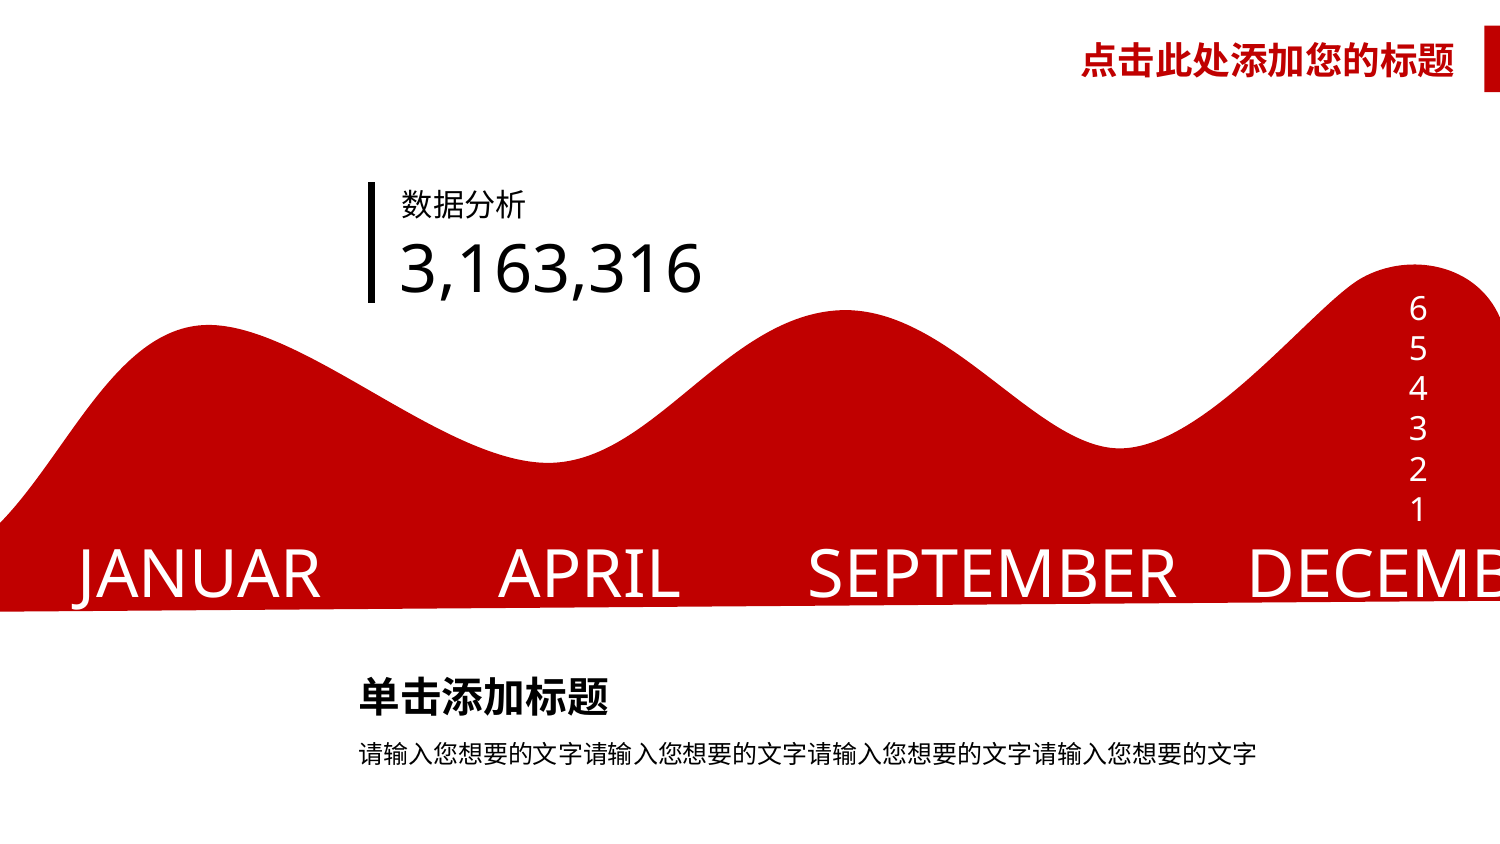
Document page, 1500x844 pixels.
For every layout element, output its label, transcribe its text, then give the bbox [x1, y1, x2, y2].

text_box 数据分析 [390, 179, 673, 220]
text_box 6 [1397, 281, 1440, 333]
text_box JANUARY [66, 524, 350, 696]
text_box 3 [1397, 413, 1440, 454]
text_box DECEMBER [1235, 524, 1500, 616]
text_box [1482, 24, 1500, 94]
text_box 点击此处添加您的标题 [1037, 31, 1467, 88]
text_box 4 [1397, 373, 1440, 413]
text_box 1 [1397, 494, 1440, 534]
text_box 单击添加标题 [347, 640, 798, 718]
text_box [0, 262, 1500, 614]
text_box 2 [1397, 454, 1440, 494]
text_box APRIL [487, 524, 710, 616]
text_box 请输入您想要的文字请输入您想要的文字请输入您想要的文字请输入您想要的文字 [347, 718, 1393, 775]
text_box 5 [1397, 333, 1440, 373]
text_box 3,163,316 [388, 220, 771, 312]
text_box SEPTEMBER [796, 524, 1207, 616]
